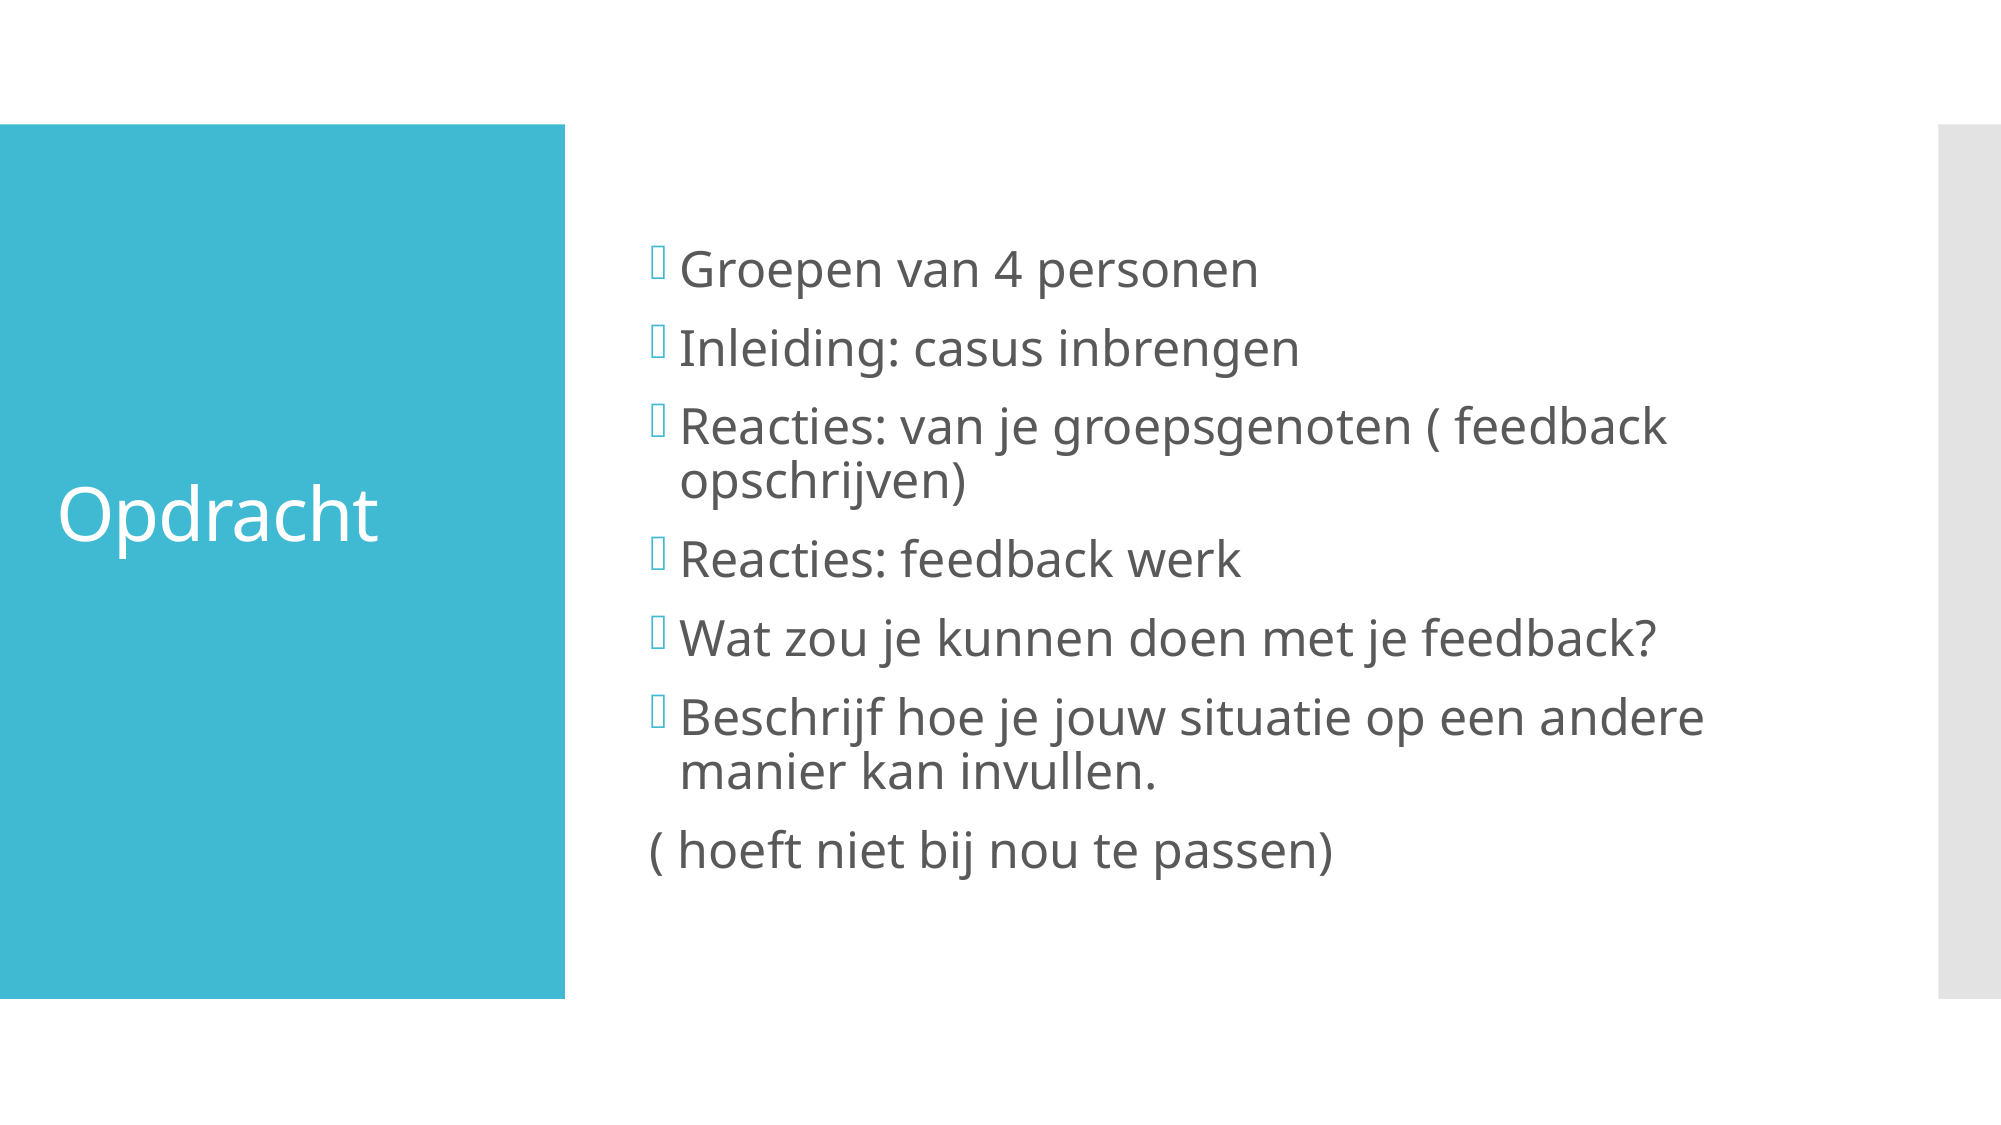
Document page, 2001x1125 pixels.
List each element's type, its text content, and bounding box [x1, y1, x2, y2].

list Groepen van 4 personen Inleiding: casus inbrengen Reacties: van je groepsgenoten ( feedback opschrijven) Reacties: feedback werk Wat zou je kunnen doen met je feedback? Beschrijf hoe je jouw situatie op een andere manier kan invullen. ( hoeft niet bij nou te passen) [634, 141, 1835, 982]
title Opdracht [41, 184, 525, 940]
